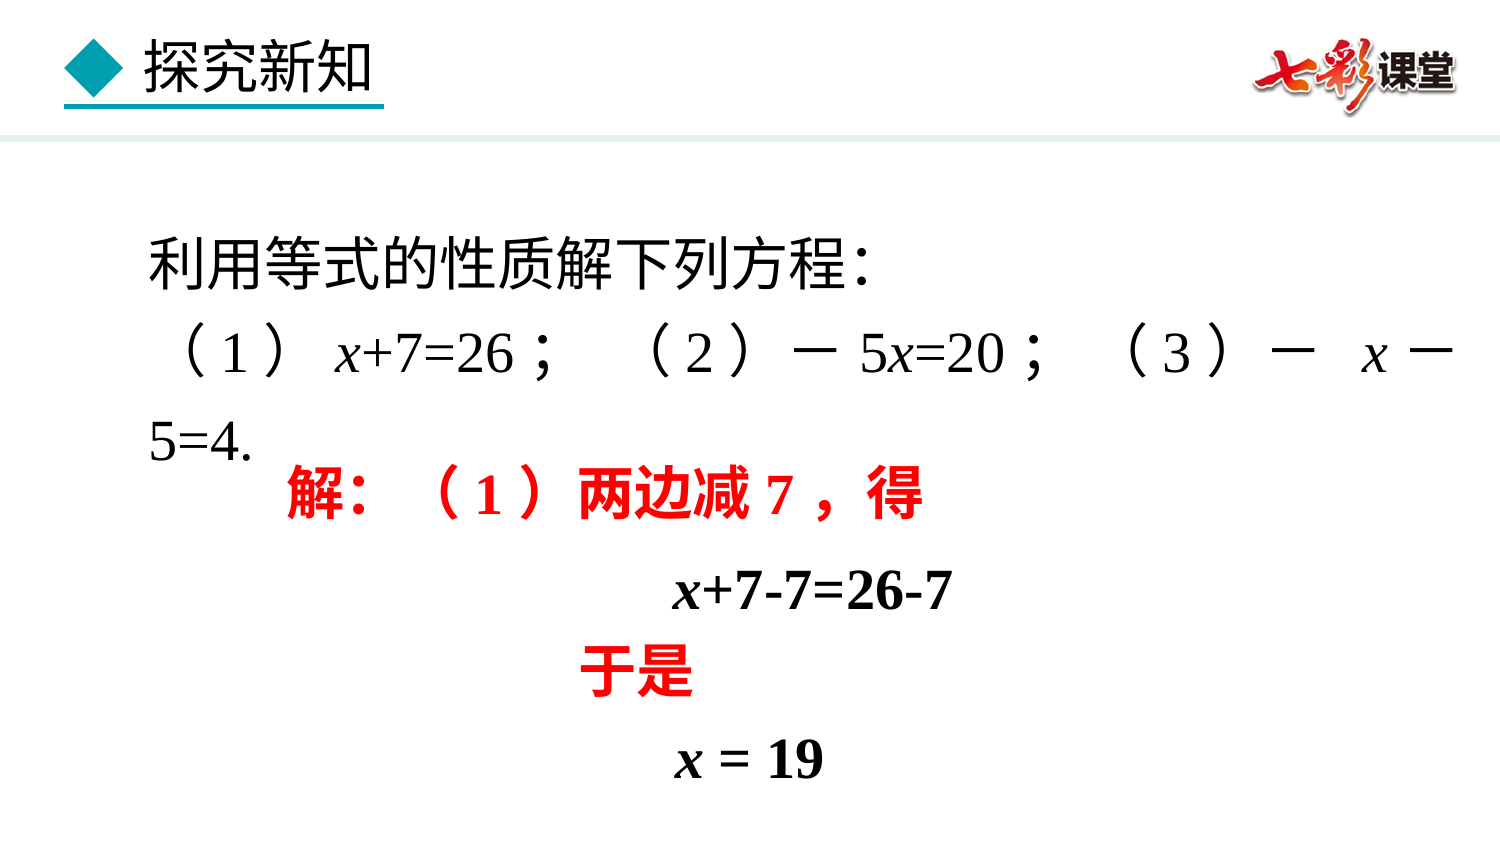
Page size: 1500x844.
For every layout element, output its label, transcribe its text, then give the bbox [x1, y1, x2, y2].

text_box x = 19 [660, 712, 840, 798]
text_box x+7-7=26-7 [657, 543, 969, 629]
text_box 于是 [563, 626, 710, 711]
text_box 解：（1）两边减7，得 [271, 448, 940, 534]
picture [1249, 32, 1461, 118]
